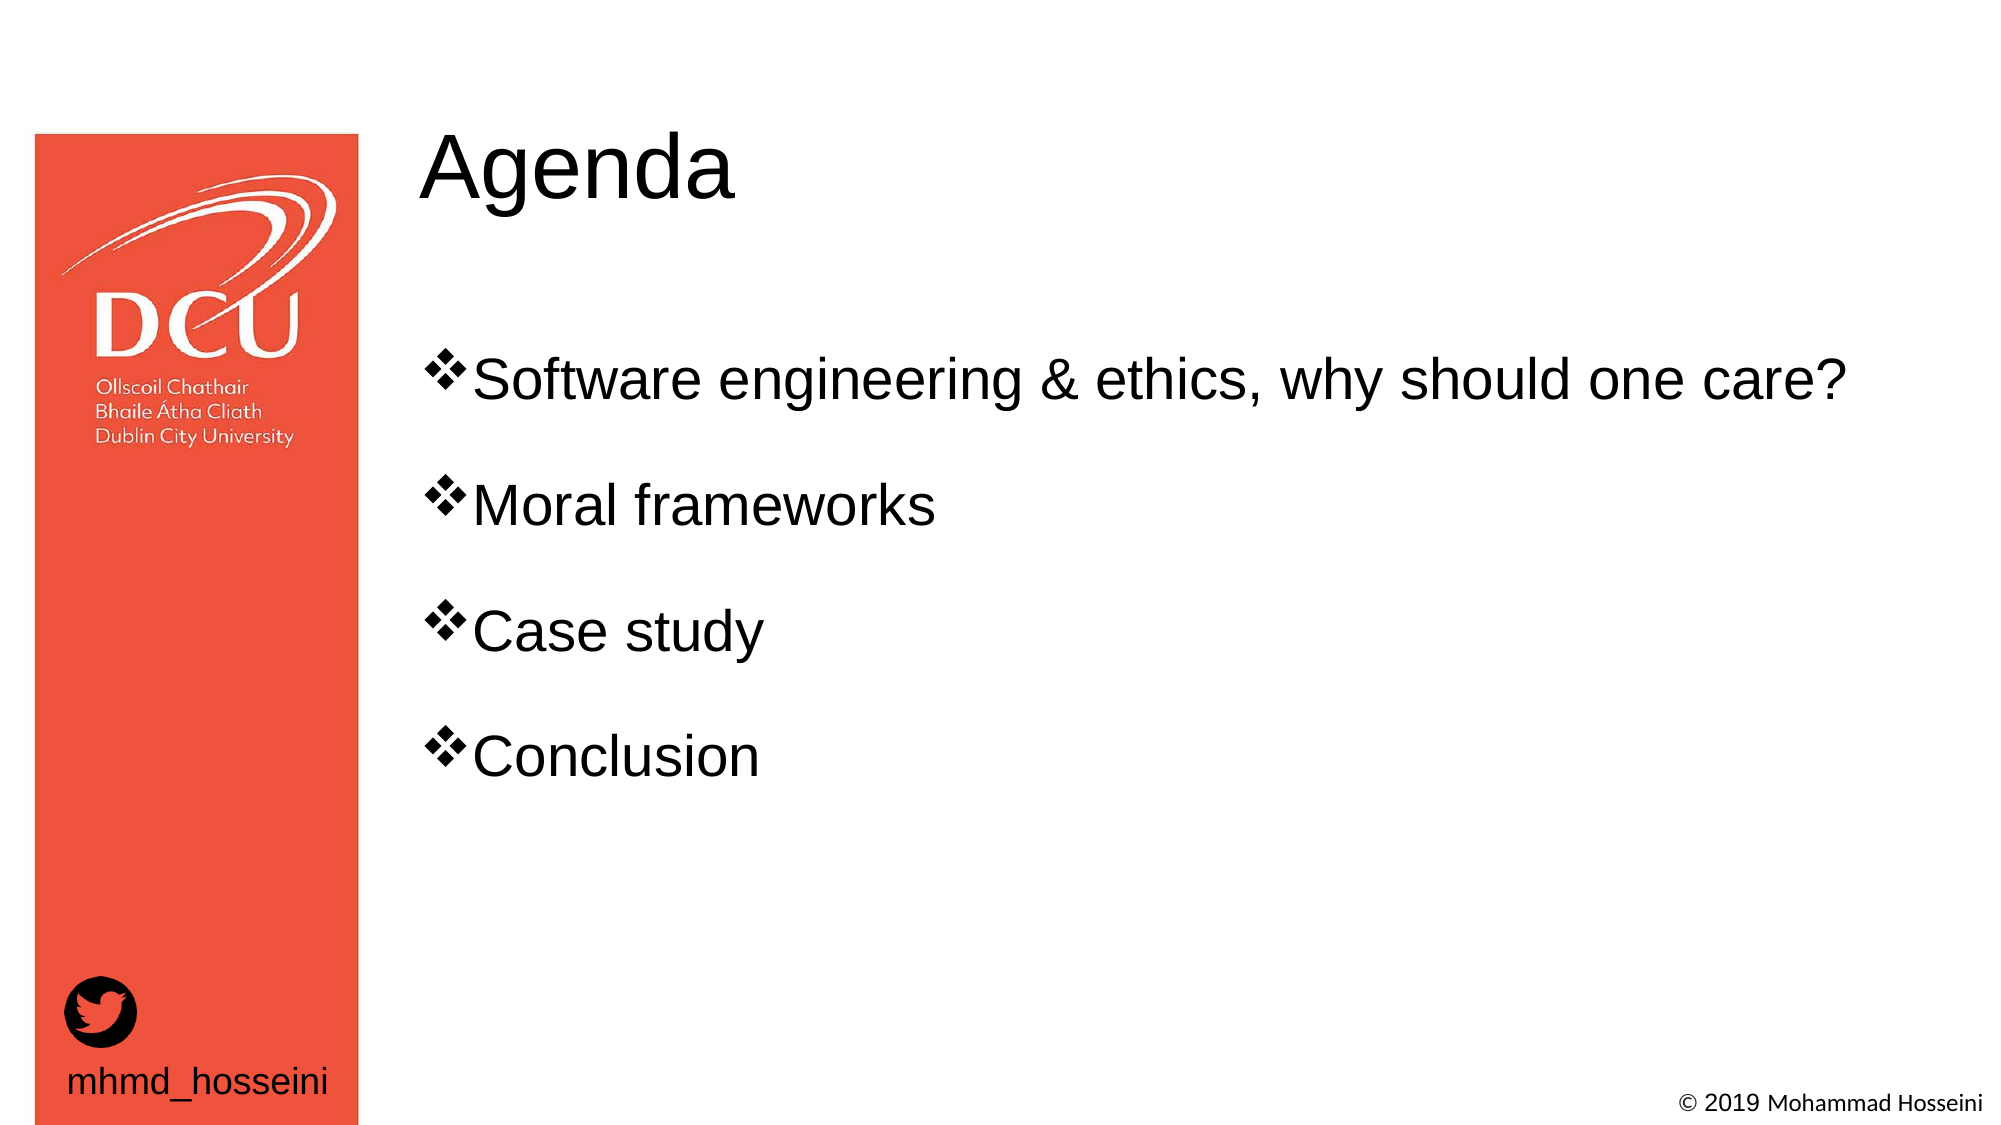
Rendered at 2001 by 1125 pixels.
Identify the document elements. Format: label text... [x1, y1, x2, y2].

text_box © 2019 Mohammad Hosseini [1662, 1079, 1999, 1125]
text_box mhmd_hosseini [51, 1049, 344, 1110]
list Software engineering & ethics, why should one care? Moral frameworks Case study Conclusion [404, 299, 1886, 998]
title Agenda [404, 59, 1886, 278]
picture [0, 0, 2001, 1125]
